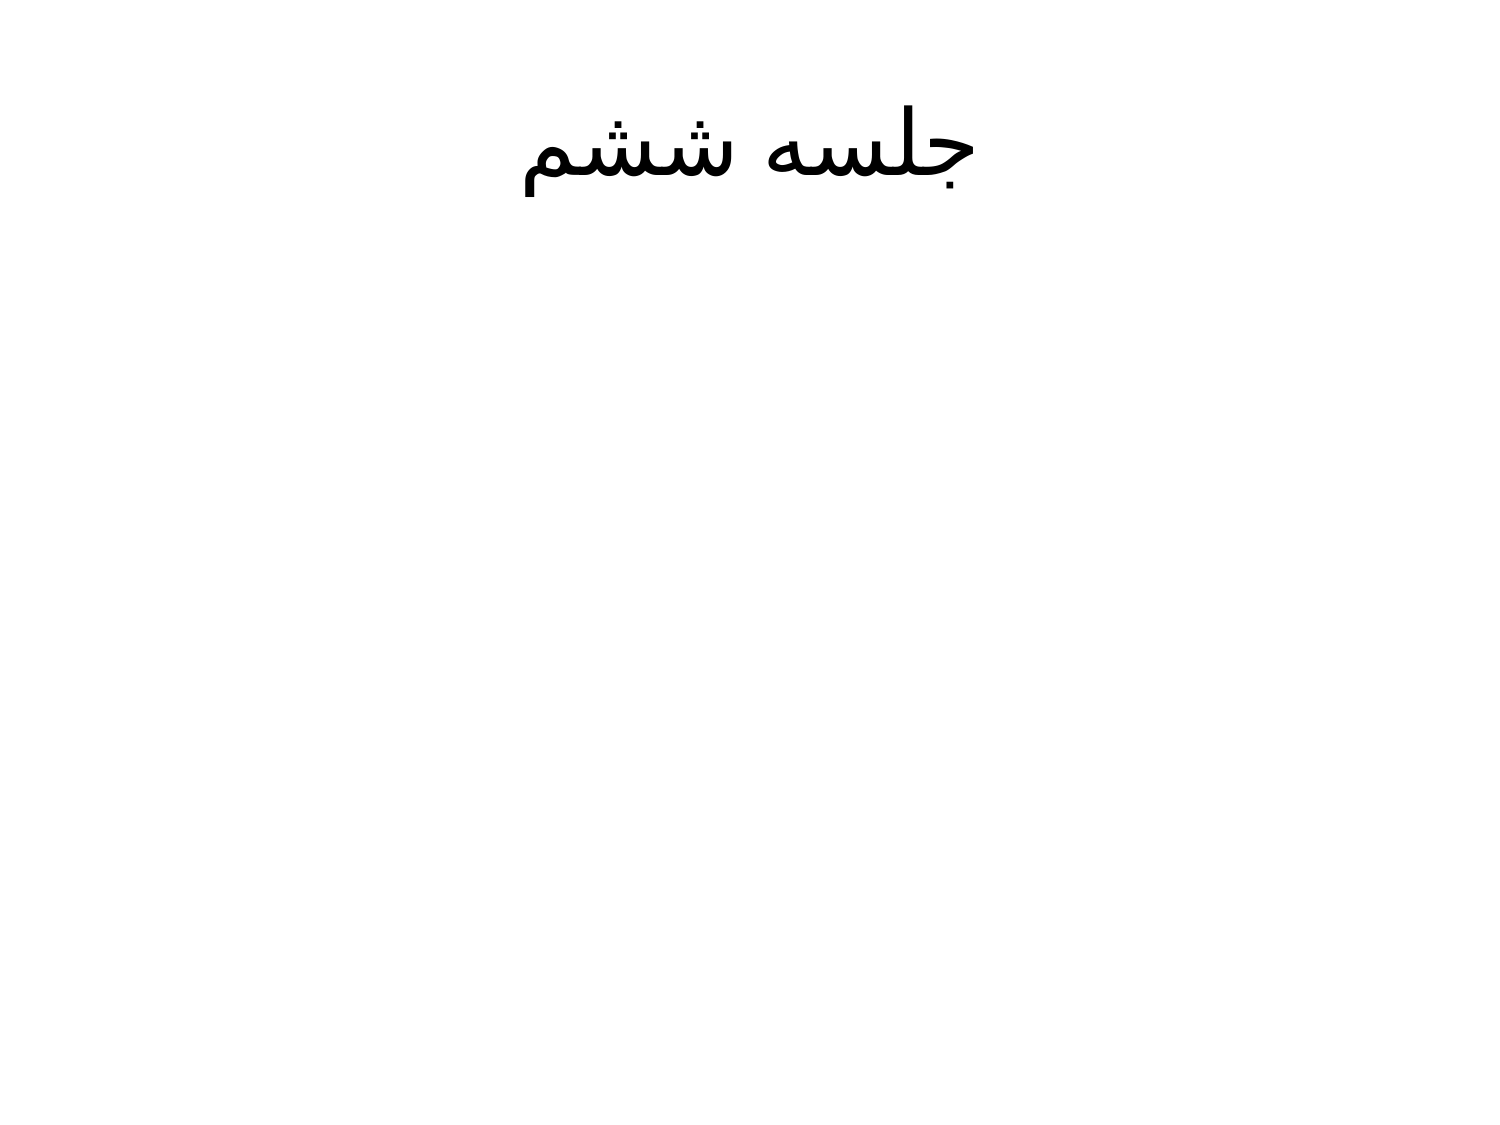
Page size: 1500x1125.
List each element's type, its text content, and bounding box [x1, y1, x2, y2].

title جلسه ششم [75, 45, 1425, 233]
